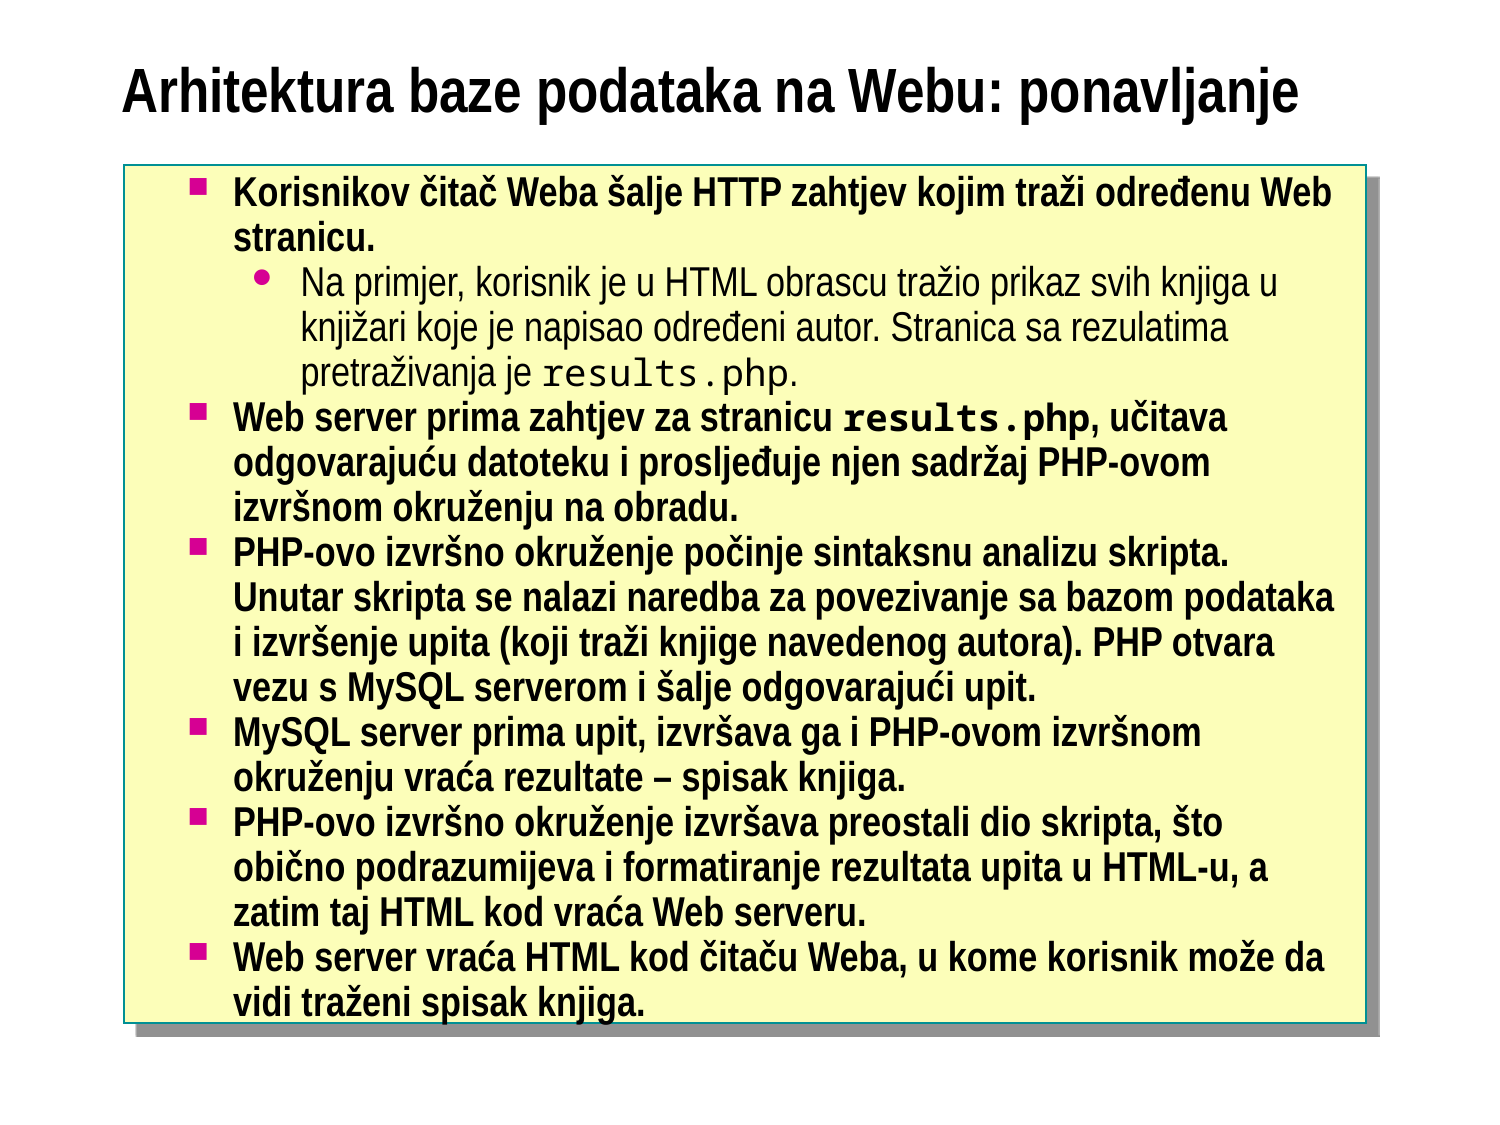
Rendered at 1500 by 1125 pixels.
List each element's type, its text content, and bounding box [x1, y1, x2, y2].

title Arhitektura baze podataka na Webu: ponavljanje [106, 25, 1450, 164]
list Korisnikov čitač Weba šalje HTTP zahtjev kojim traži određenu Web stranicu. Na primjer, korisnik je u HTML obrascu tražio prikaz svih knjiga u knjižari koje je napisao određeni autor. Stranica sa rezulatima pretraživanja je results.php. Web server prima zahtjev za stranicu results.php, učitava odgovarajuću datoteku i prosljeđuje njen sadržaj PHP-ovom izvršnom okruženju na obradu. PHP-ovo izvršno okruženje počinje sintaksnu analizu skripta. Unutar skripta se nalazi naredba za povezivanje sa bazom podataka i izvršenje upita (koji traži knjige navedenog autora). PHP otvara vezu s MySQL serverom i šalje odgovarajući upit. MySQL server prima upit, izvršava ga i PHP-ovom izvršnom okruženju vraća rezultate – spisak knjiga. PHP-ovo izvršno okruženje izvršava preostali dio skripta, što obično podrazumijeva i formatiranje rezultata upita u HTML-u, a zatim taj HTML kod vraća Web serveru. Web server vraća HTML kod čitaču Weba, u kome korisnik može da vidi traženi spisak knjiga. [172, 163, 1353, 1008]
